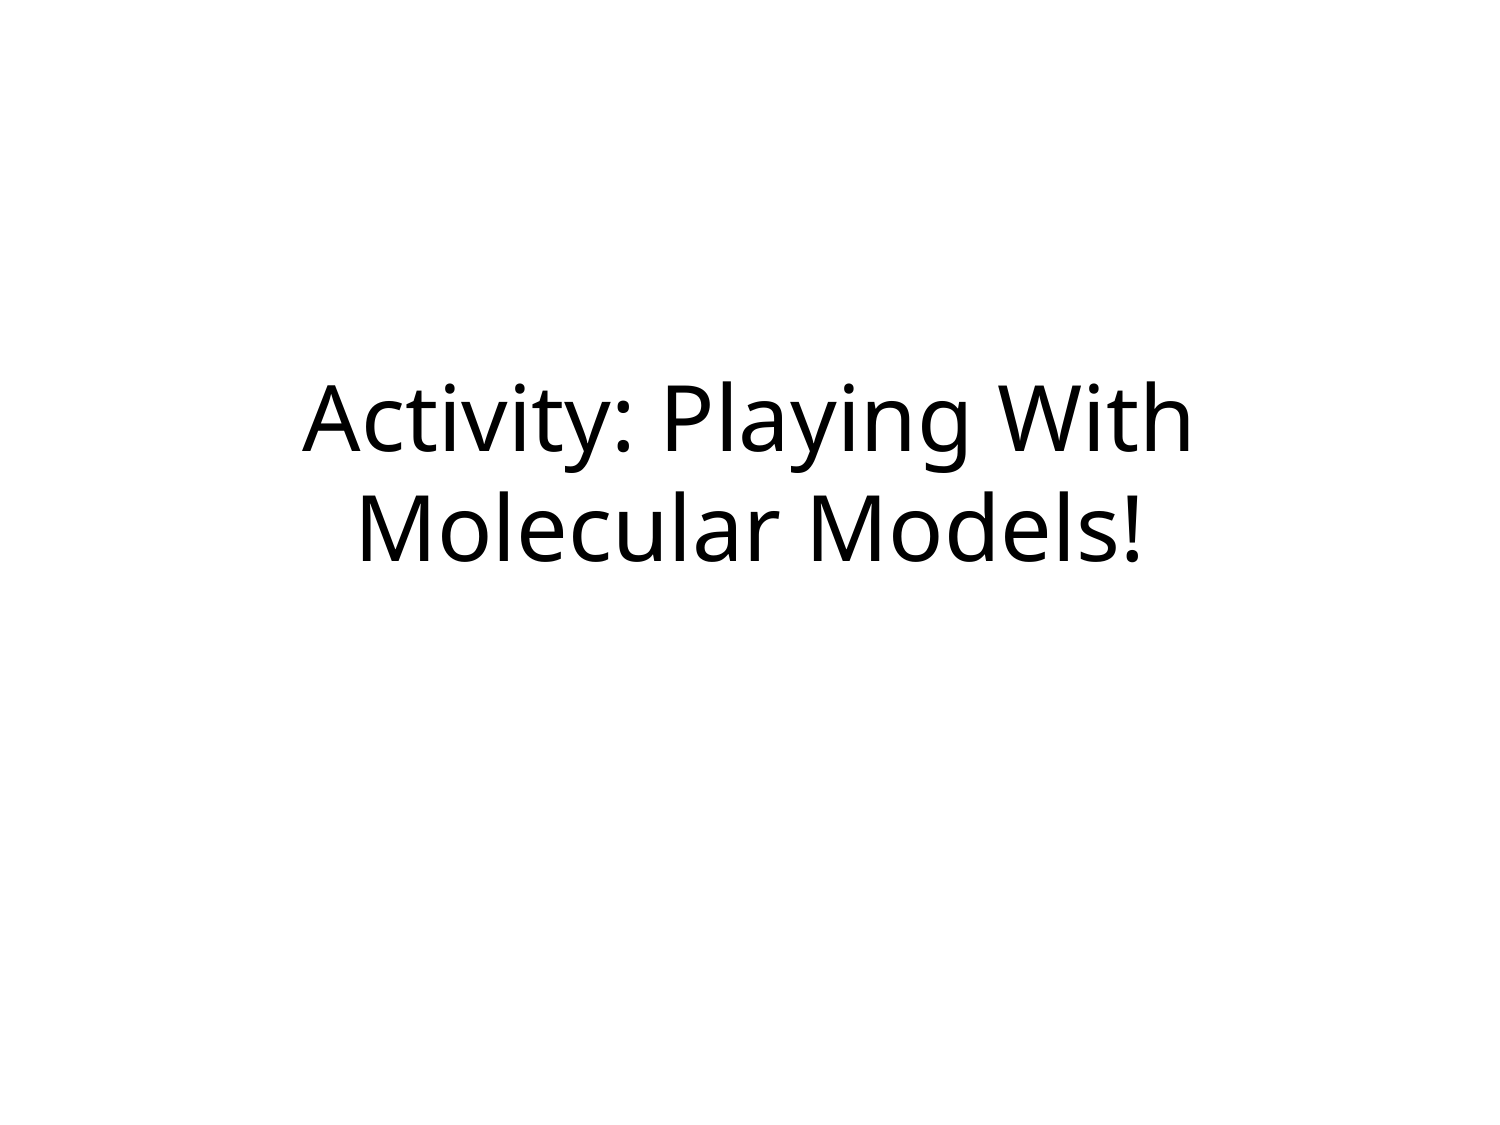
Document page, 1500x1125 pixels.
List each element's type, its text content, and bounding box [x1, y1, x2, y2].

title Activity: Playing With Molecular Models! [112, 349, 1388, 591]
